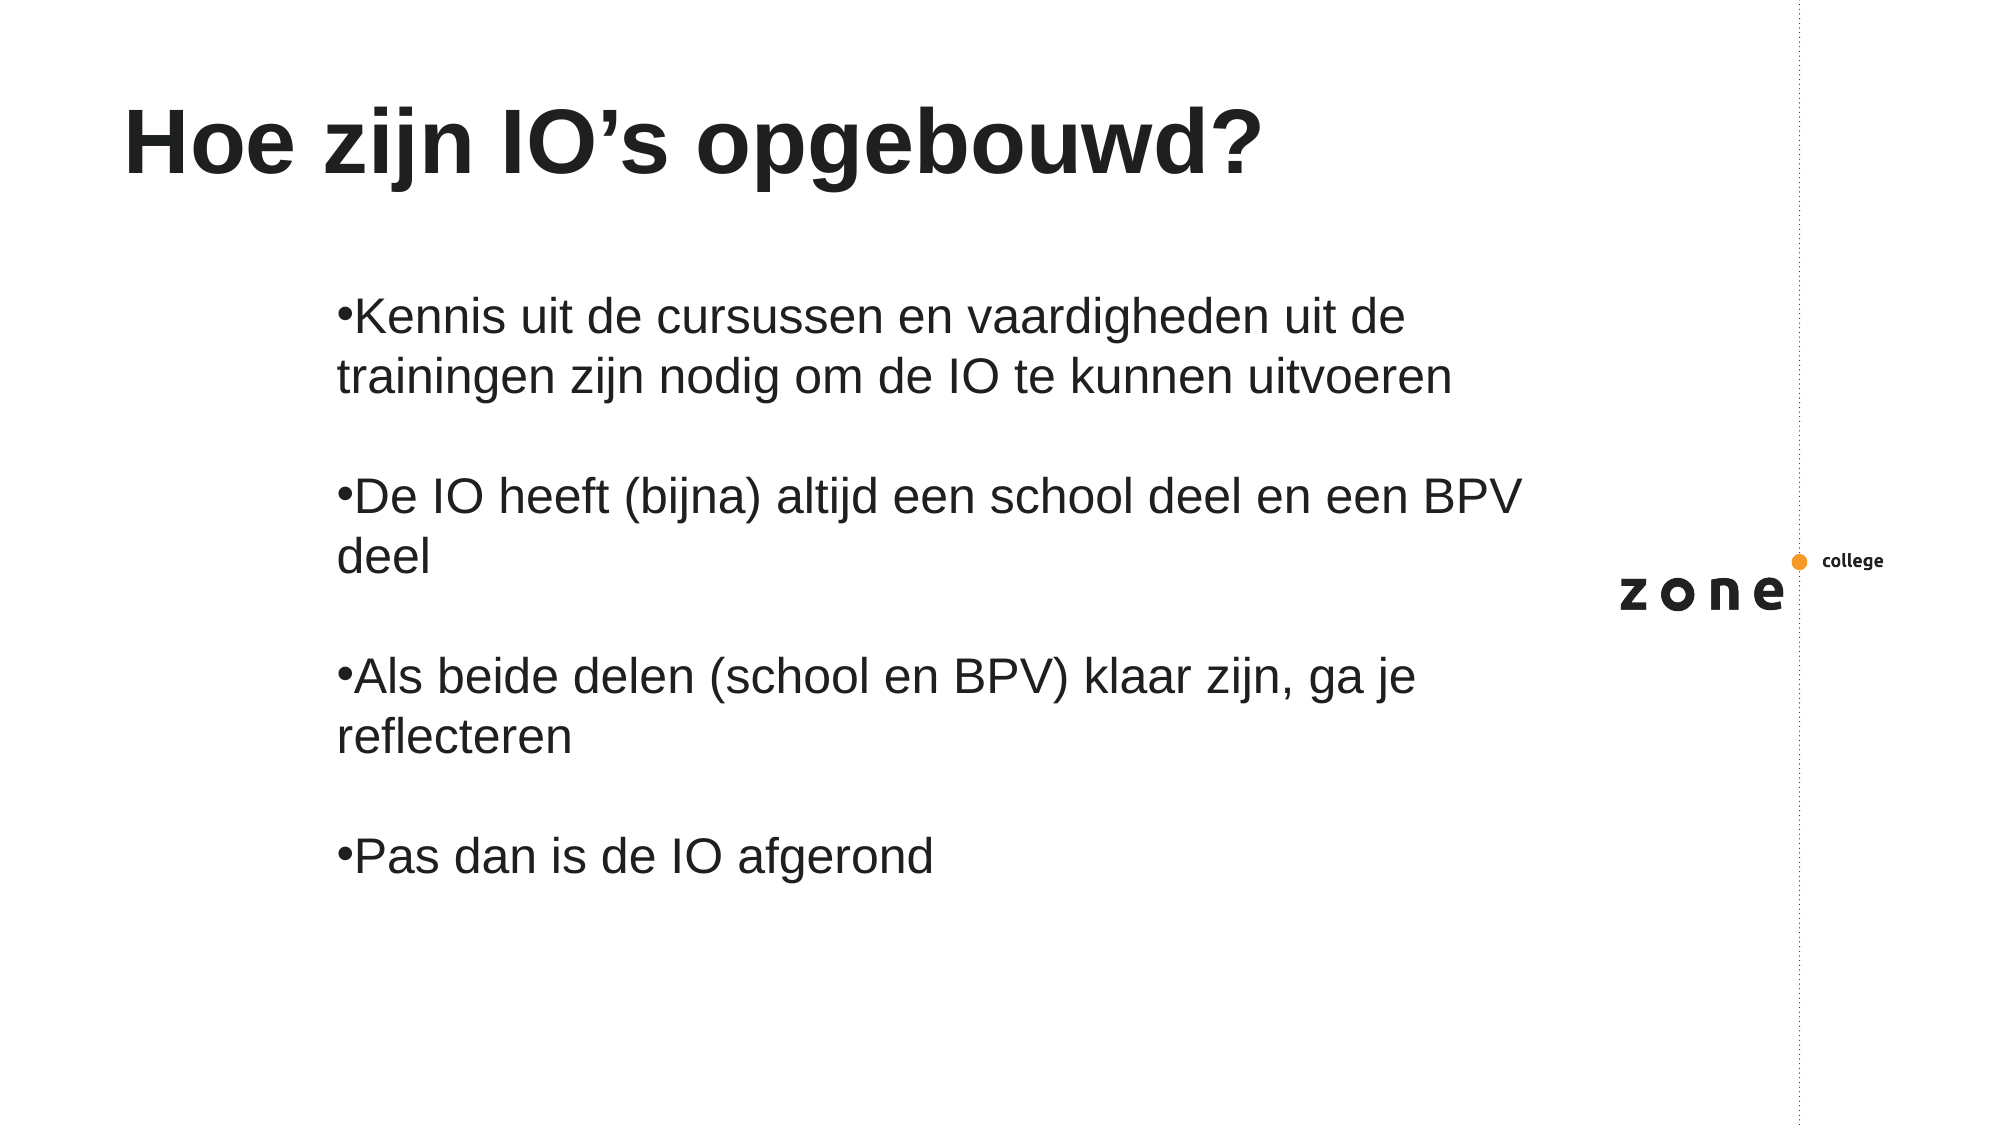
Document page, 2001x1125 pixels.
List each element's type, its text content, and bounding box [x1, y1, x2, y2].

list Kennis uit de cursussen en vaardigheden uit de trainingen zijn nodig om de IO te kunnen uitvoeren De IO heeft (bijna) altijd een school deel en een BPV deel Als beide delen (school en BPV) klaar zijn, ga je reflecteren Pas dan is de IO afgerond [336, 283, 1607, 998]
title Hoe zijn IO’s opgebouwd? [124, 94, 1607, 272]
picture [1596, 0, 2001, 1125]
